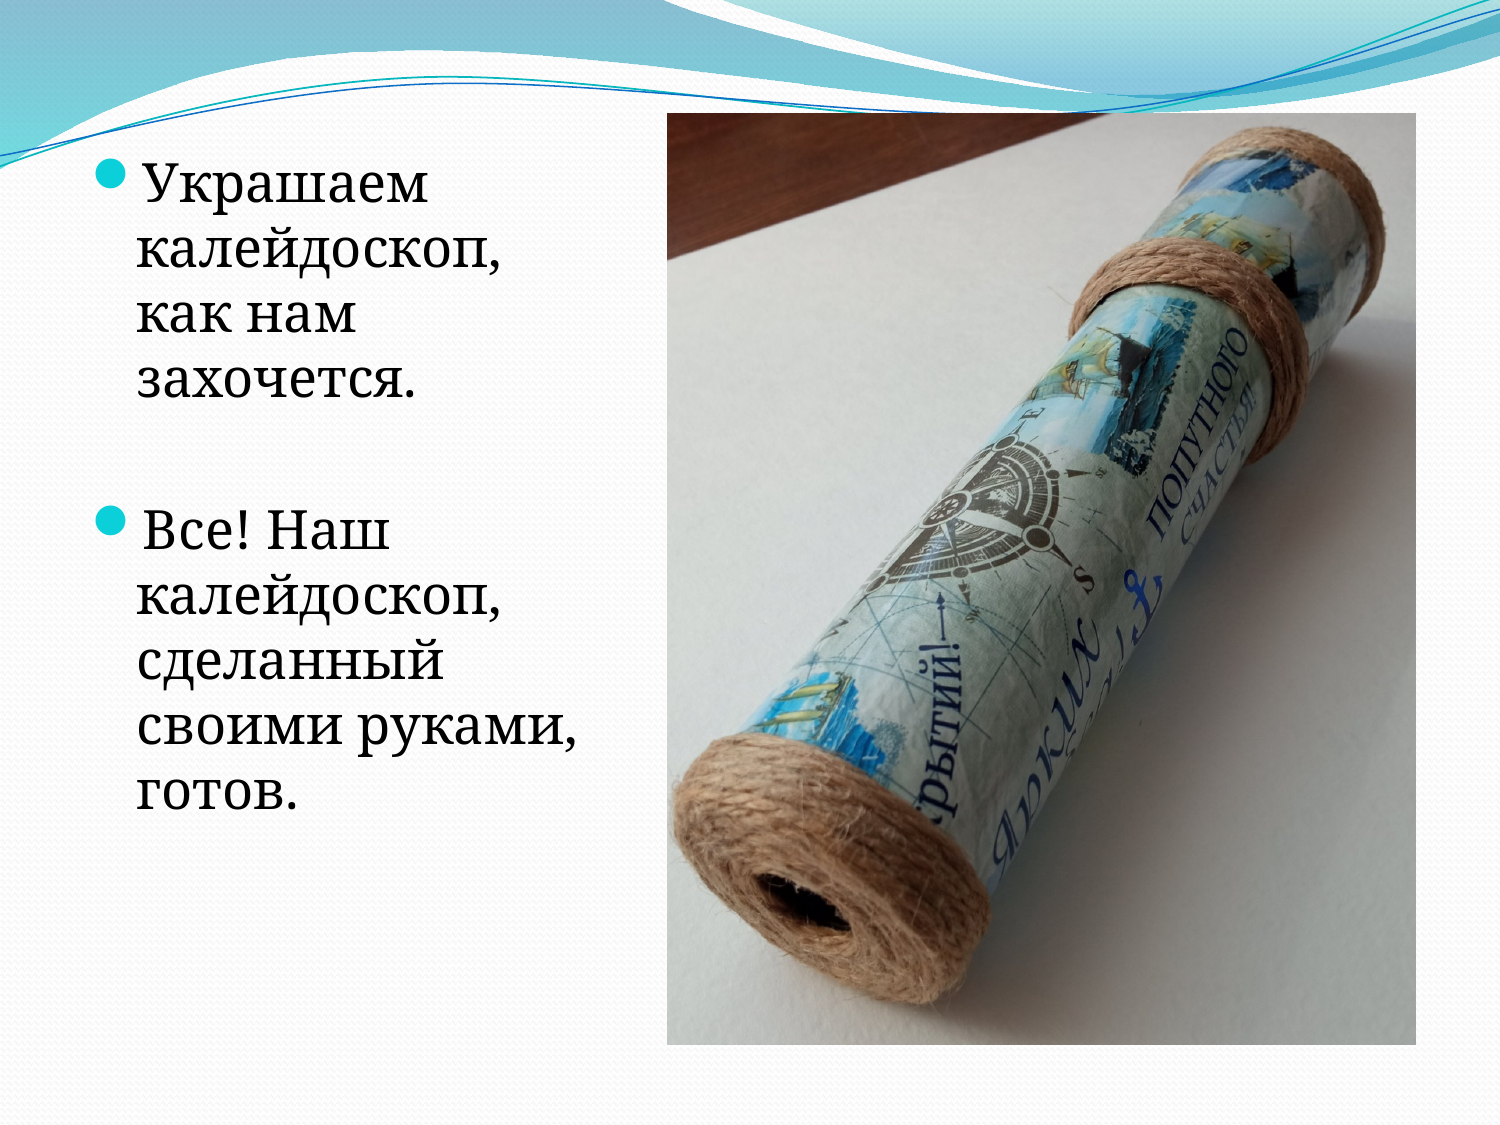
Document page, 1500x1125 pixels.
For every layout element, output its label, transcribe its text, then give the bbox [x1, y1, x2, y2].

picture [666, 113, 1416, 1045]
list Украшаем калейдоскоп, как нам захочется. Все! Наш калейдоскоп, сделанный своими руками, готов. [76, 140, 599, 905]
